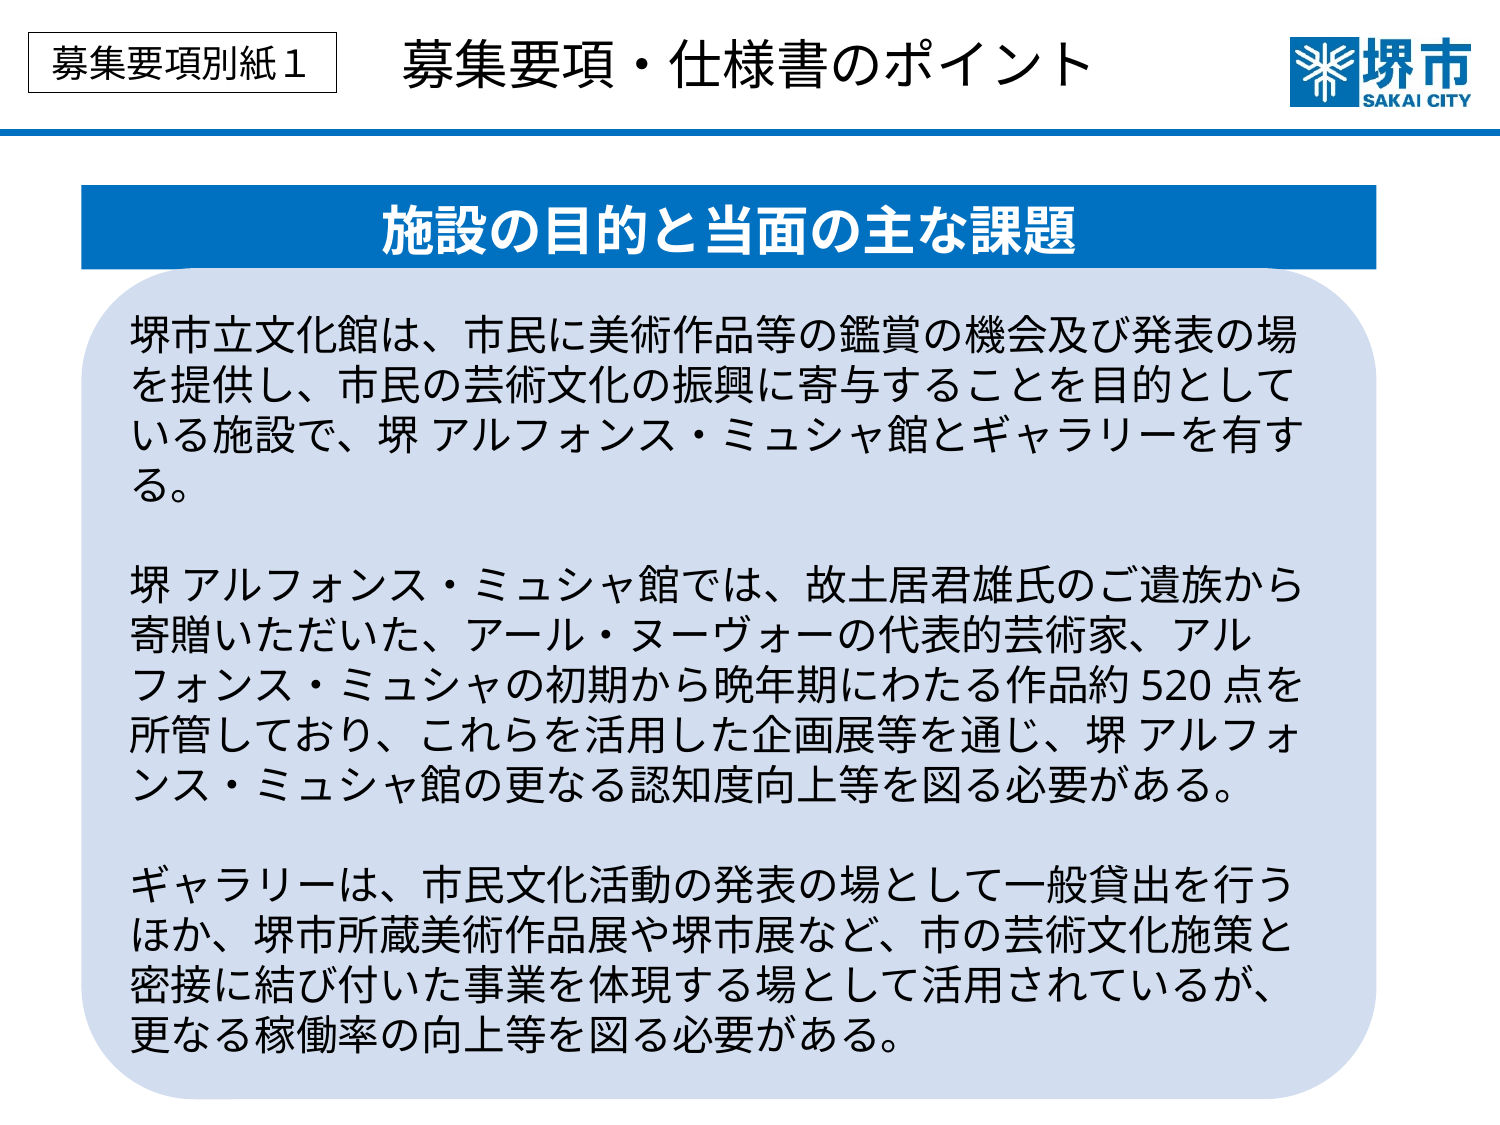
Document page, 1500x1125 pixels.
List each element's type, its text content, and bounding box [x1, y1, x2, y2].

text_box 施設の目的と当面の主な課題 [81, 185, 1377, 270]
text_box 募集要項別紙１ [28, 32, 337, 93]
text_box 募集要項・仕様書のポイント [81, 23, 1417, 103]
text_box 堺市立文化館は、市民に美術作品等の鑑賞の機会及び発表の場を提供し、市民の芸術文化の振興に寄与することを目的としている施設で、堺 アルフォンス・ミュシャ館とギャラリーを有する。 堺 アルフォンス・ミュシャ館では、故土居君雄氏のご遺族から寄贈いただいた、アール・ヌーヴォーの代表的芸術家、アルフォンス・ミュシャの初期から晩年期にわたる作品約520点を所管しており、これらを活用した企画展等を通じ、堺 アルフォンス・ミュシャ館の更なる認知度向上等を図る必要がある。 ギャラリーは、市民文化活動の発表の場として一般貸出を行うほか、堺市所蔵美術作品展や堺市展など、市の芸術文化施策と密接に結び付いた事業を体現する場として活用されているが、更なる稼働率の向上等を図る必要がある。 [81, 268, 1377, 1100]
picture [1290, 37, 1471, 107]
